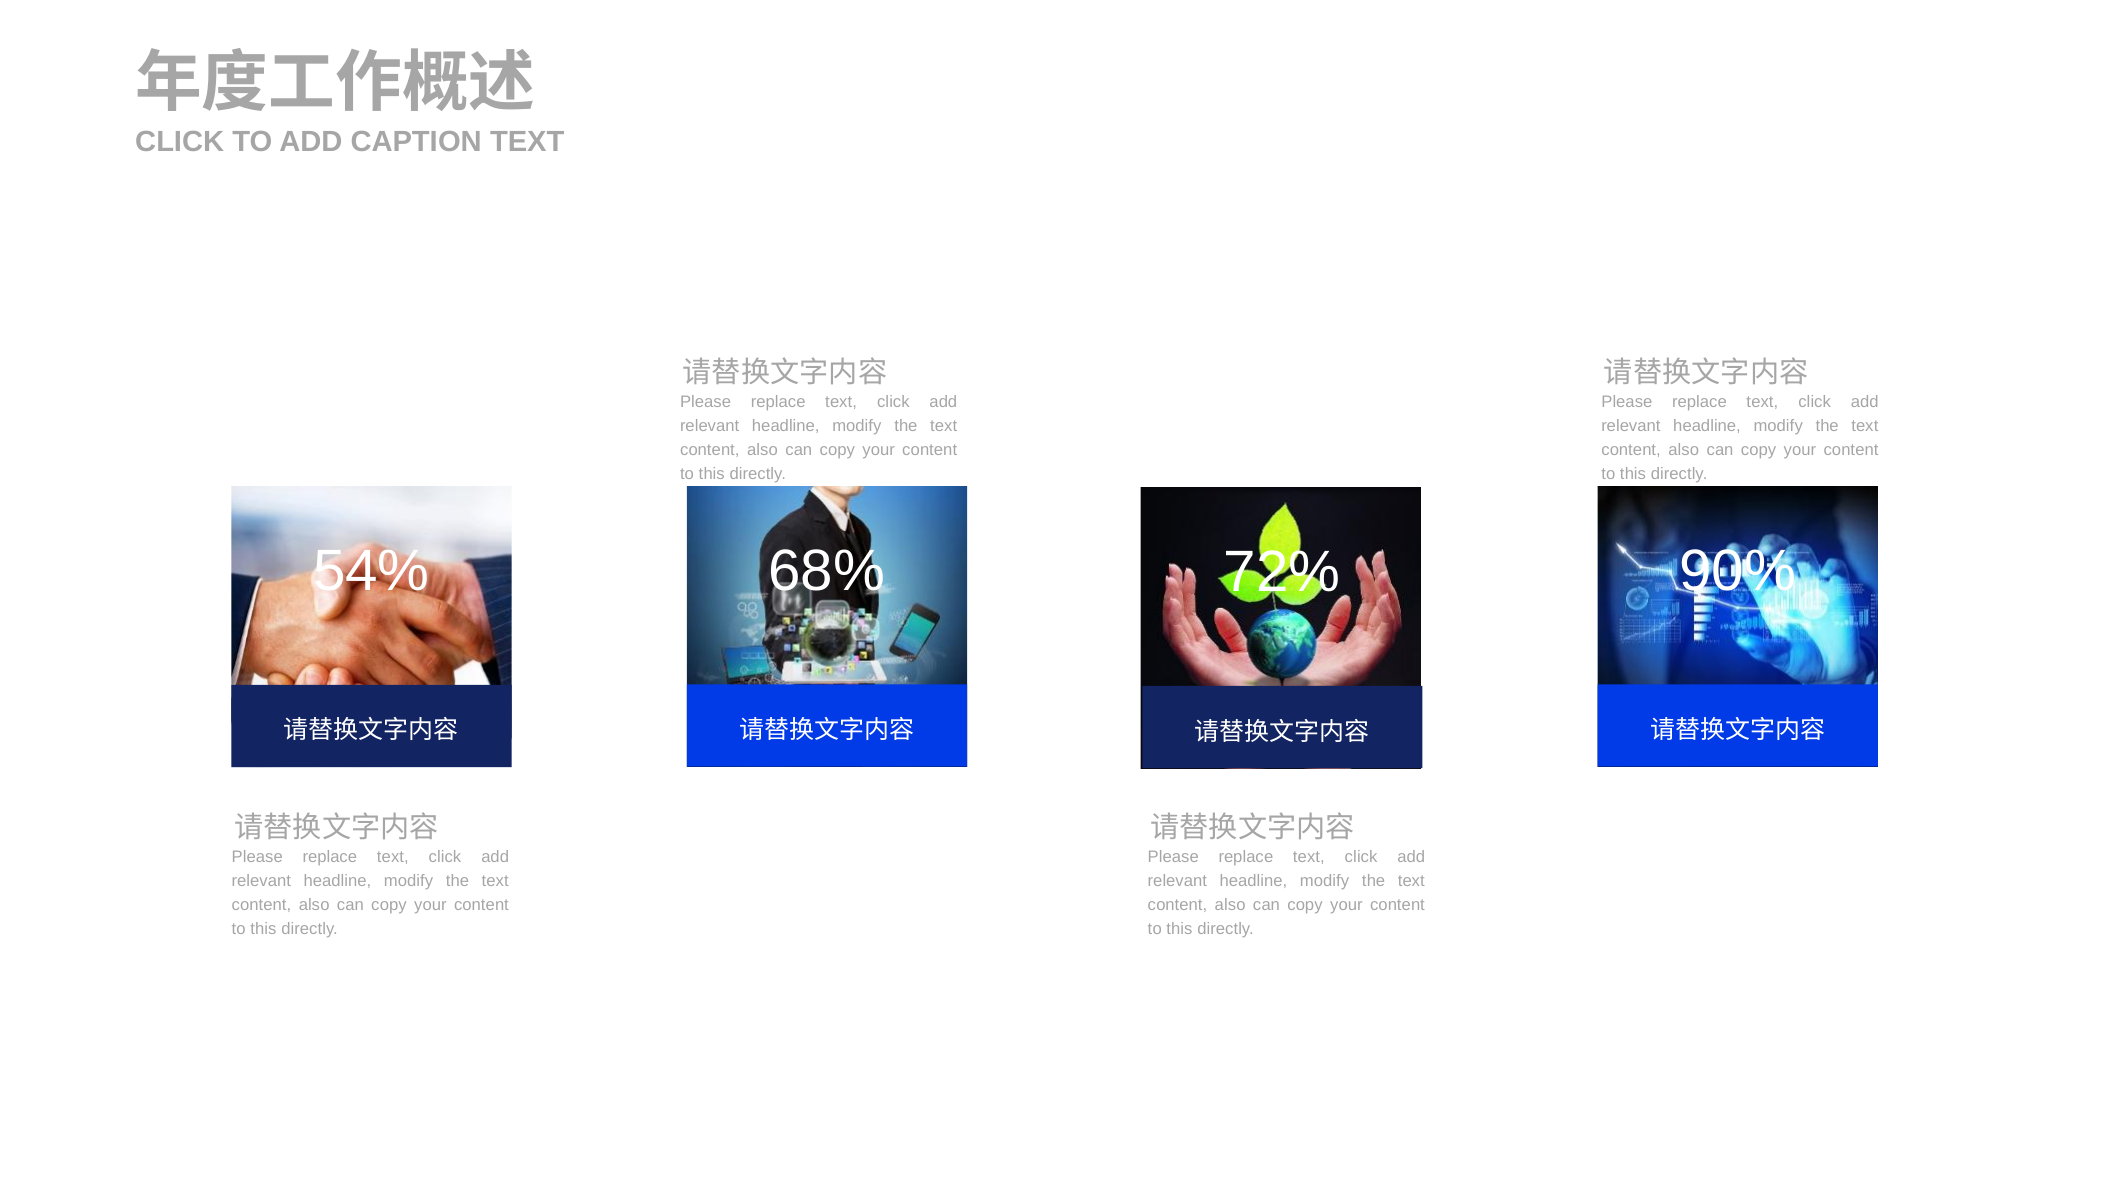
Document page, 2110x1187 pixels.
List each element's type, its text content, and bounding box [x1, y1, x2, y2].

text_box 请替换文字内容 [667, 338, 903, 396]
text_box CLICK TO ADD CAPTION TEXT [135, 122, 596, 158]
text_box 年度工作概述 [135, 38, 596, 119]
text_box Please replace text, click add relevant headline, modify the text content, also can copy your content to this directly. [665, 379, 973, 491]
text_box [1597, 486, 1878, 767]
text_box Please replace text, click add relevant headline, modify the text content, also can copy your content to this directly. [1586, 379, 1894, 491]
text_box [1140, 487, 1423, 769]
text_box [231, 486, 512, 768]
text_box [686, 486, 968, 767]
text_box Please replace text, click add relevant headline, modify the text content, also can copy your content to this directly. [216, 834, 524, 946]
text_box 请替换文字内容 [219, 793, 454, 851]
text_box 请替换文字内容 [1135, 793, 1371, 851]
text_box 请替换文字内容 [1589, 338, 1824, 396]
text_box Please replace text, click add relevant headline, modify the text content, also can copy your content to this directly. [1132, 834, 1441, 946]
